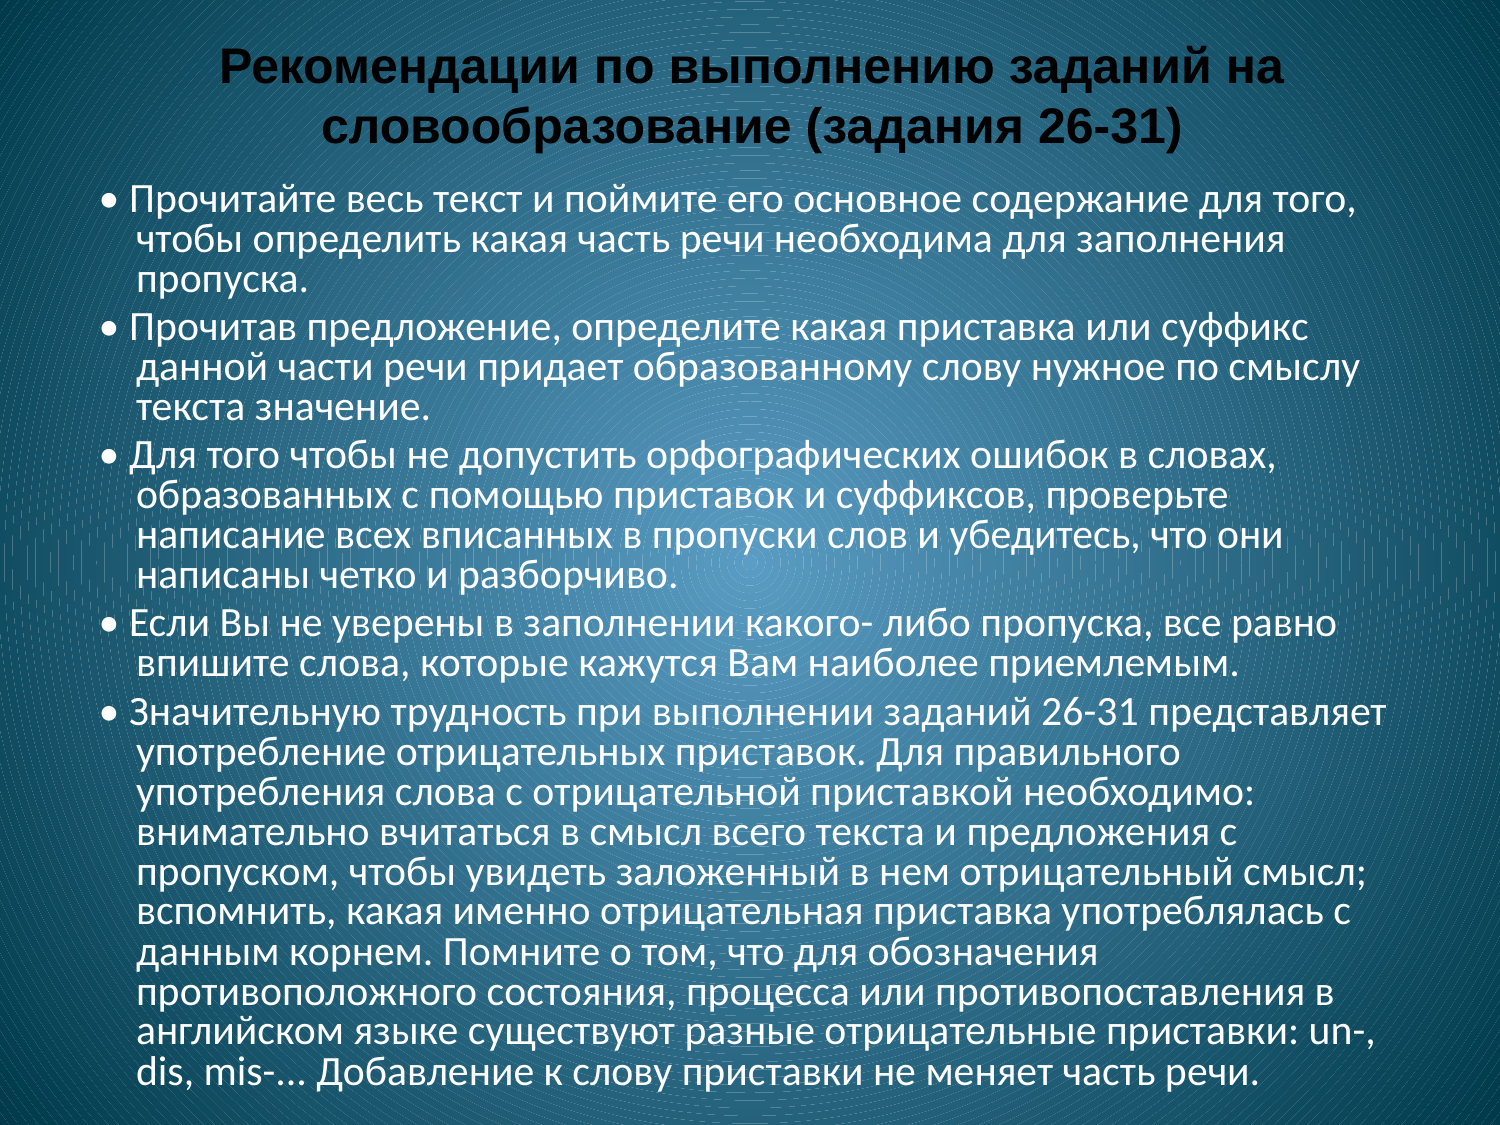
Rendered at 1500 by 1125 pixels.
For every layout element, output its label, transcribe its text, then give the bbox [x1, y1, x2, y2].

list • Прочитайте весь текст и поймите его основное содержание для того, чтобы определить какая часть речи необходима для заполнения пропуска. • Прочитав предложение, определите какая приставка или суффикс данной части речи придает образованному слову нужное по смыслу текста значение. • Для того чтобы не допустить орфографических ошибок в словах, образованных с помощью приставок и суффиксов, проверьте написание всех вписанных в пропуски слов и убедитесь, что они написаны четко и разборчиво. • Если Вы не уверены в заполнении какого- либо пропуска, все равно впишите слова, которые кажутся Вам наиболее приемлемым. • Значительную трудность при выполнении заданий 26-31 представляет употребление отрицательных приставок. Для правильного употребления слова с отрицательной приставкой необходимо: внимательно вчитаться в смысл всего текста и предложения с пропуском, чтобы увидеть заложенный в нем отрицательный смысл; вспомнить, какая именно отрицательная приставка употреблялась с данным корнем. Помните о том, что для обозначения противоположного состояния, процесса или противопоставления в английском языке существуют разные отрицательные приставки: un-, dis, mis-... Добавление к слову приставки не меняет часть речи. [64, 172, 1436, 1036]
title Рекомендации по выполнению заданий на словообразование (задания 26-31) [76, 0, 1428, 172]
